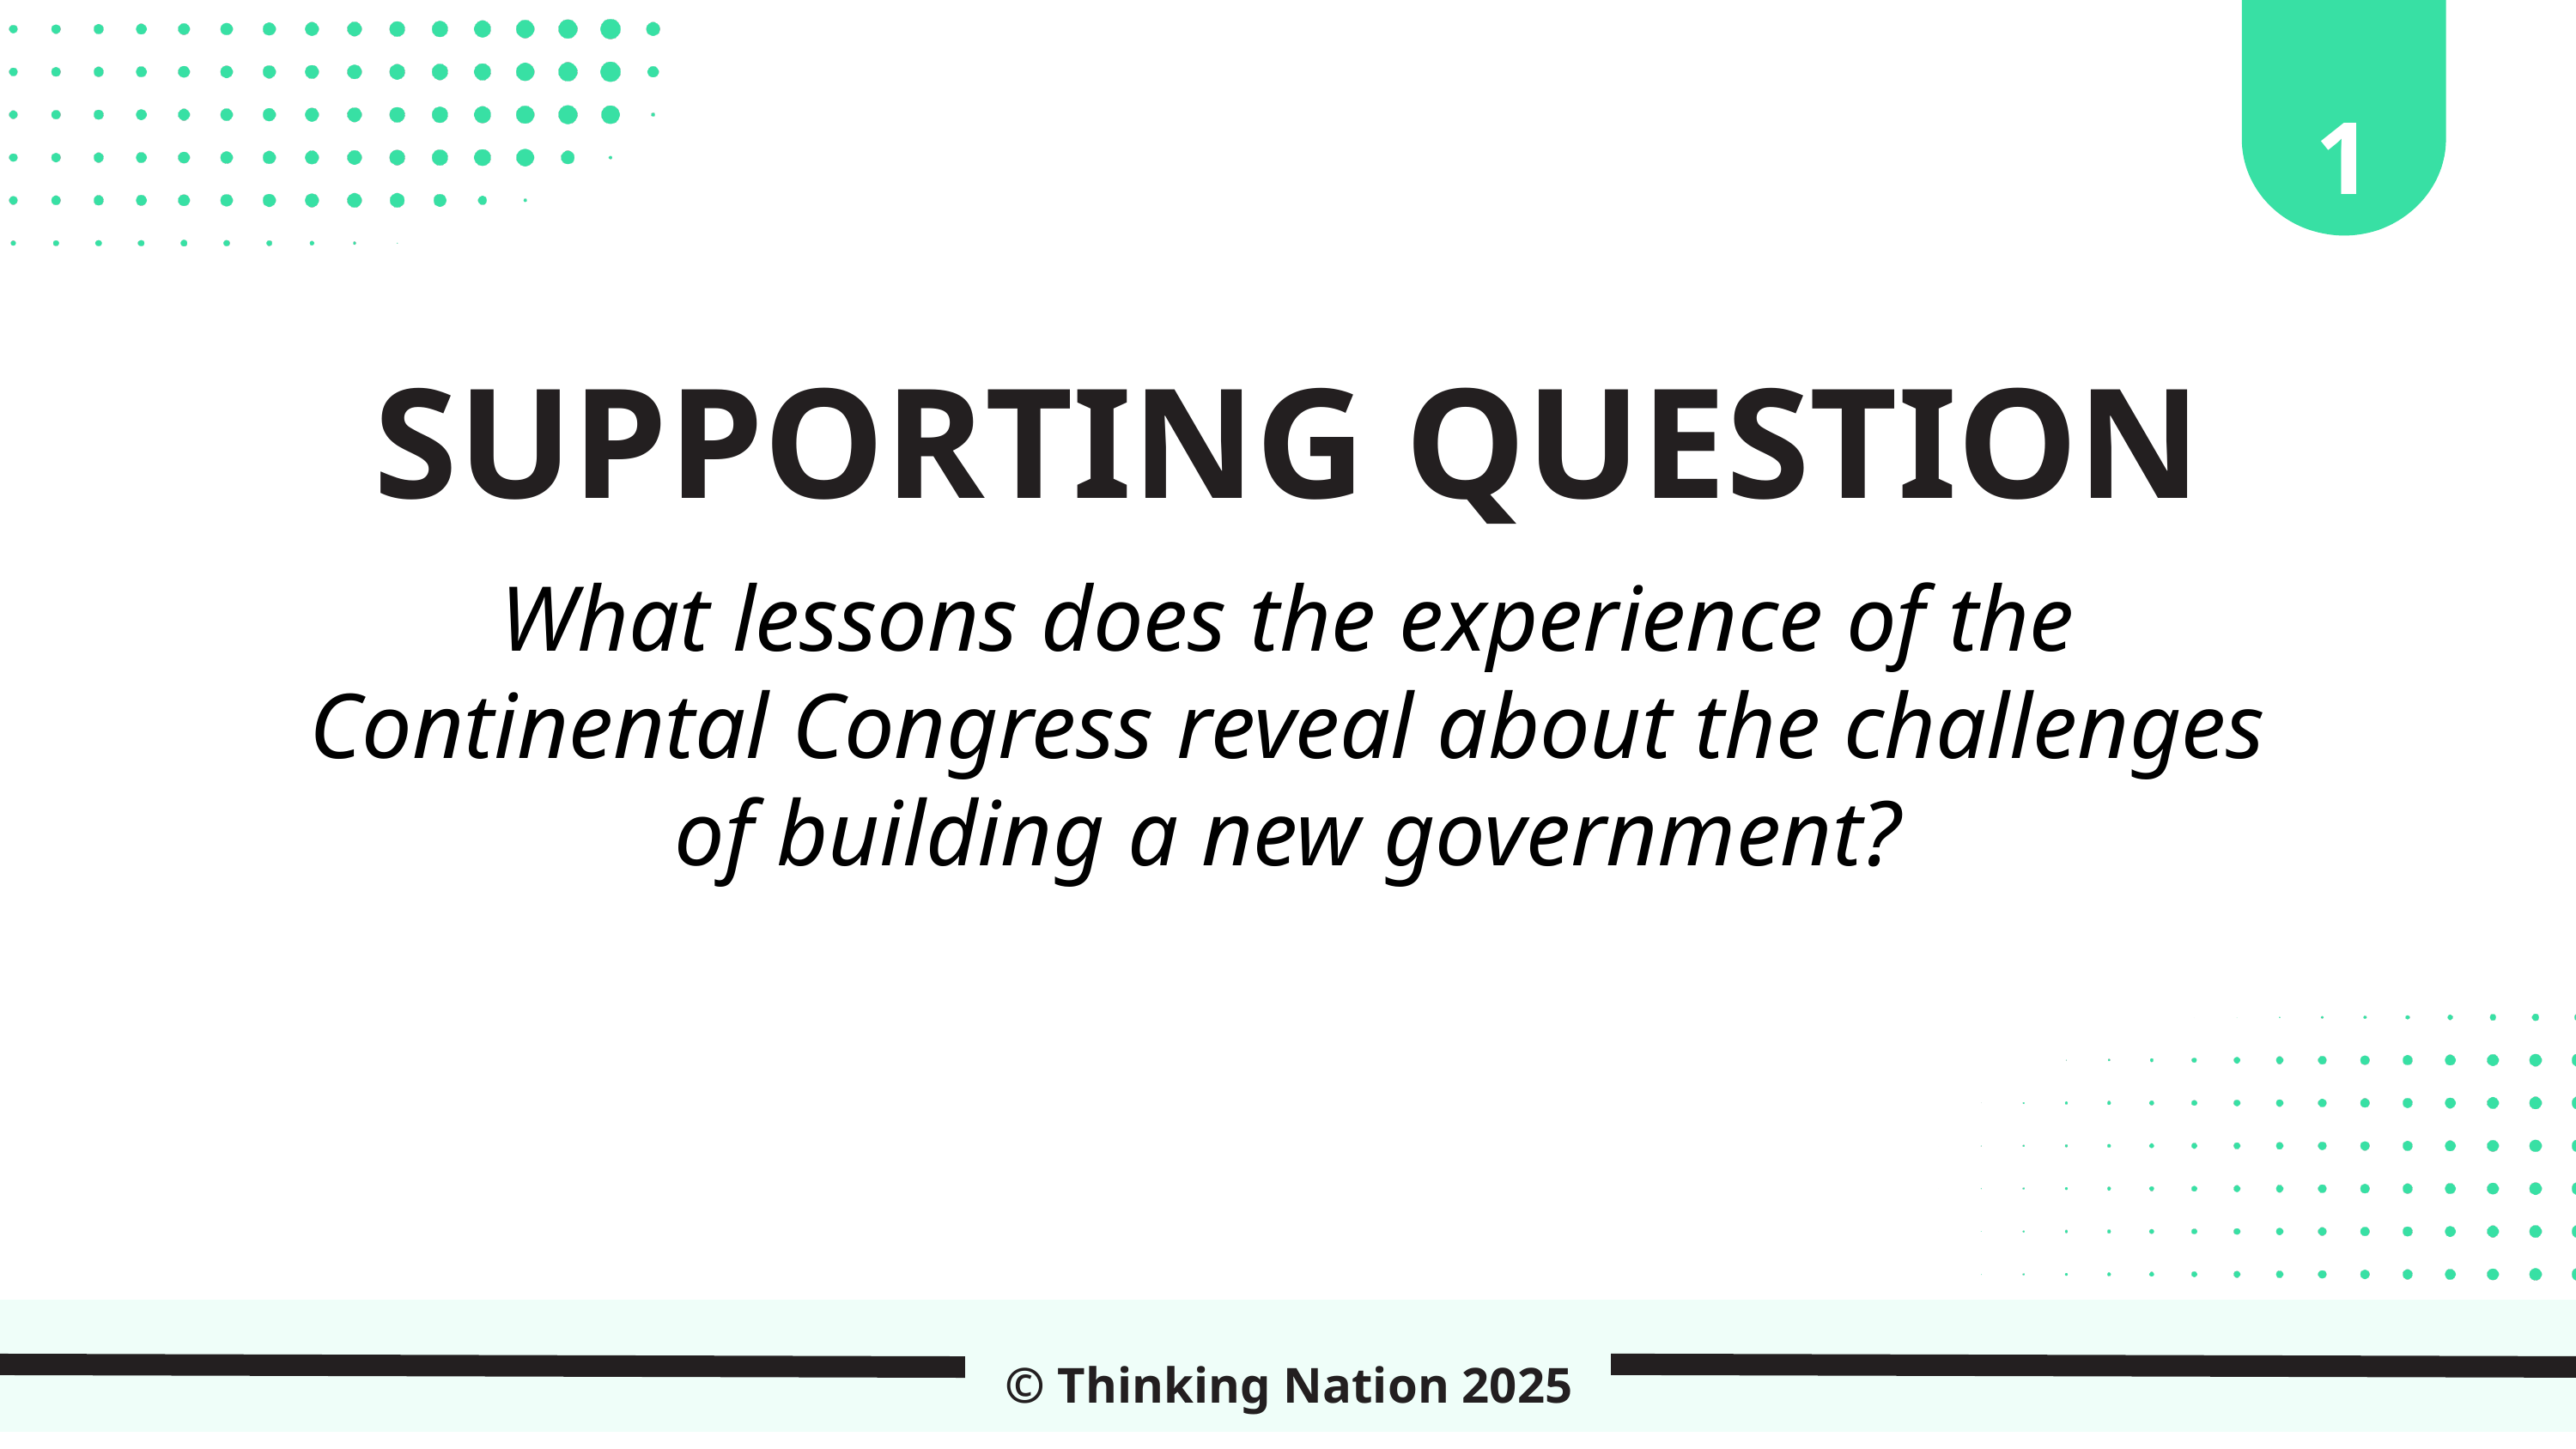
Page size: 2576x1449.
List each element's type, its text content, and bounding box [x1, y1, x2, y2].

text_box SUPPORTING QUESTION [359, 273, 2216, 530]
text_box [0, 0, 660, 246]
text_box [1938, 1013, 2576, 1299]
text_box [2233, 0, 2455, 236]
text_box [0, 1299, 2576, 1433]
text_box What lessons does the experience of the Continental Congress reveal about the challenges of building a new government? [295, 561, 2281, 884]
